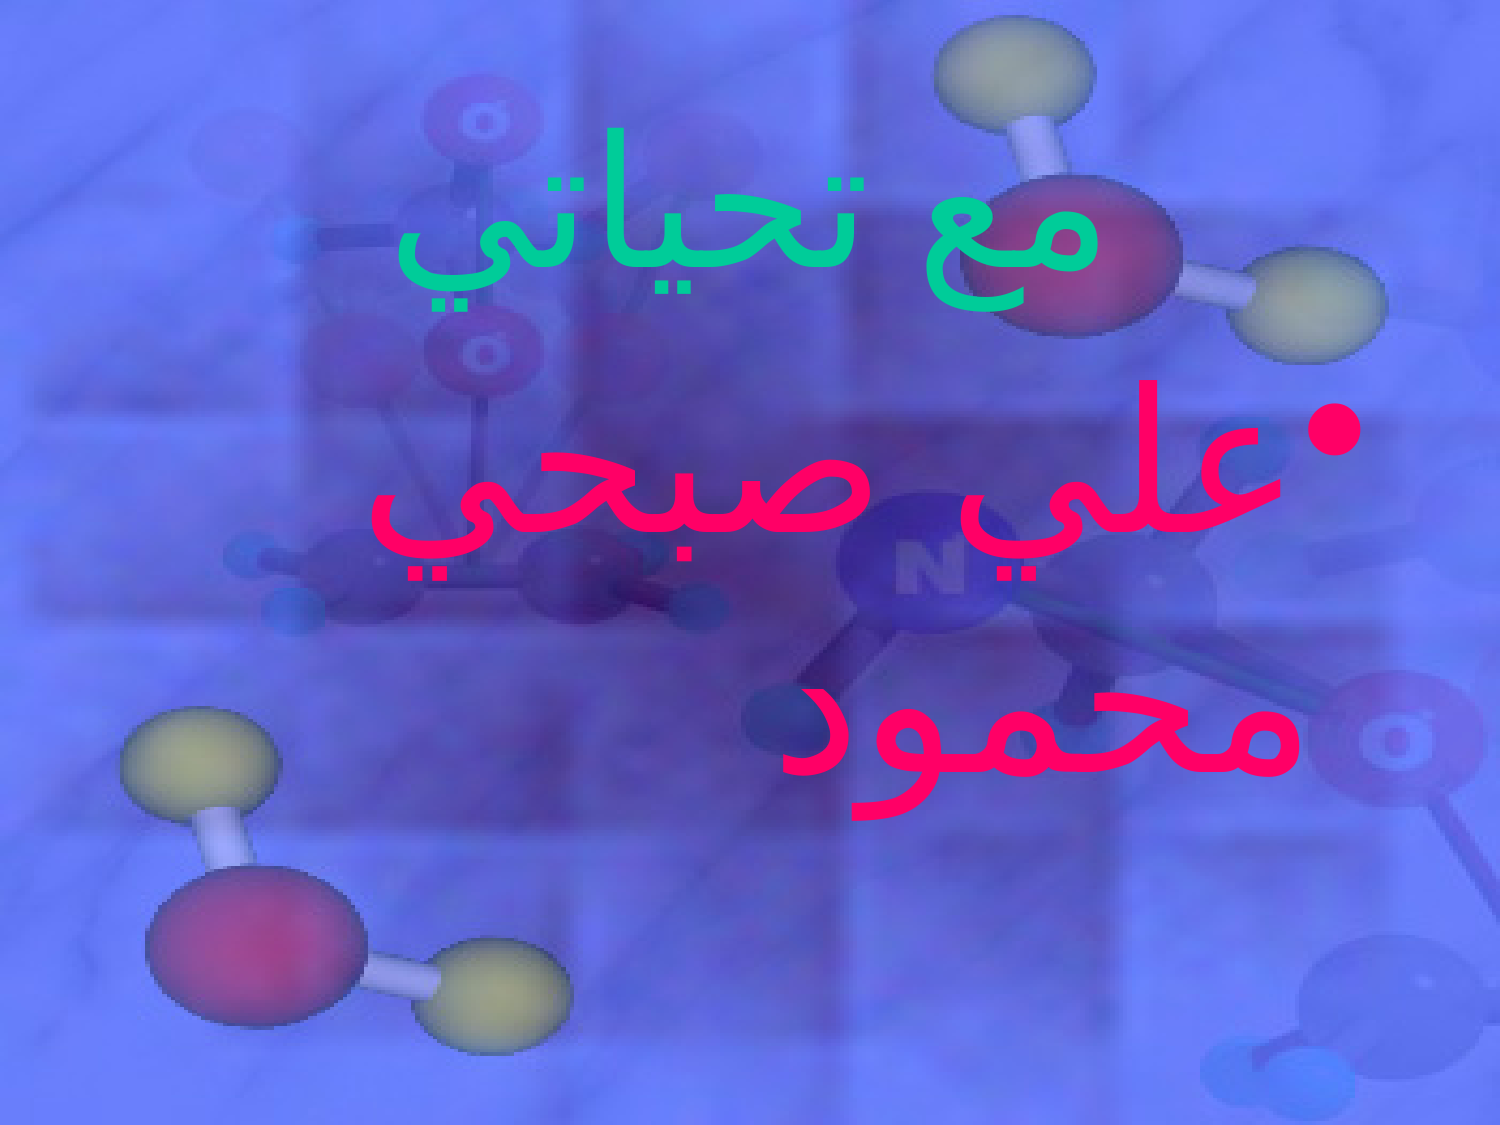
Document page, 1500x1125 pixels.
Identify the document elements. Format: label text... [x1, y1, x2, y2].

picture [0, 0, 1500, 1125]
list علي صبحي محمود [112, 324, 1388, 1000]
title مع تحياتي [112, 99, 1388, 288]
